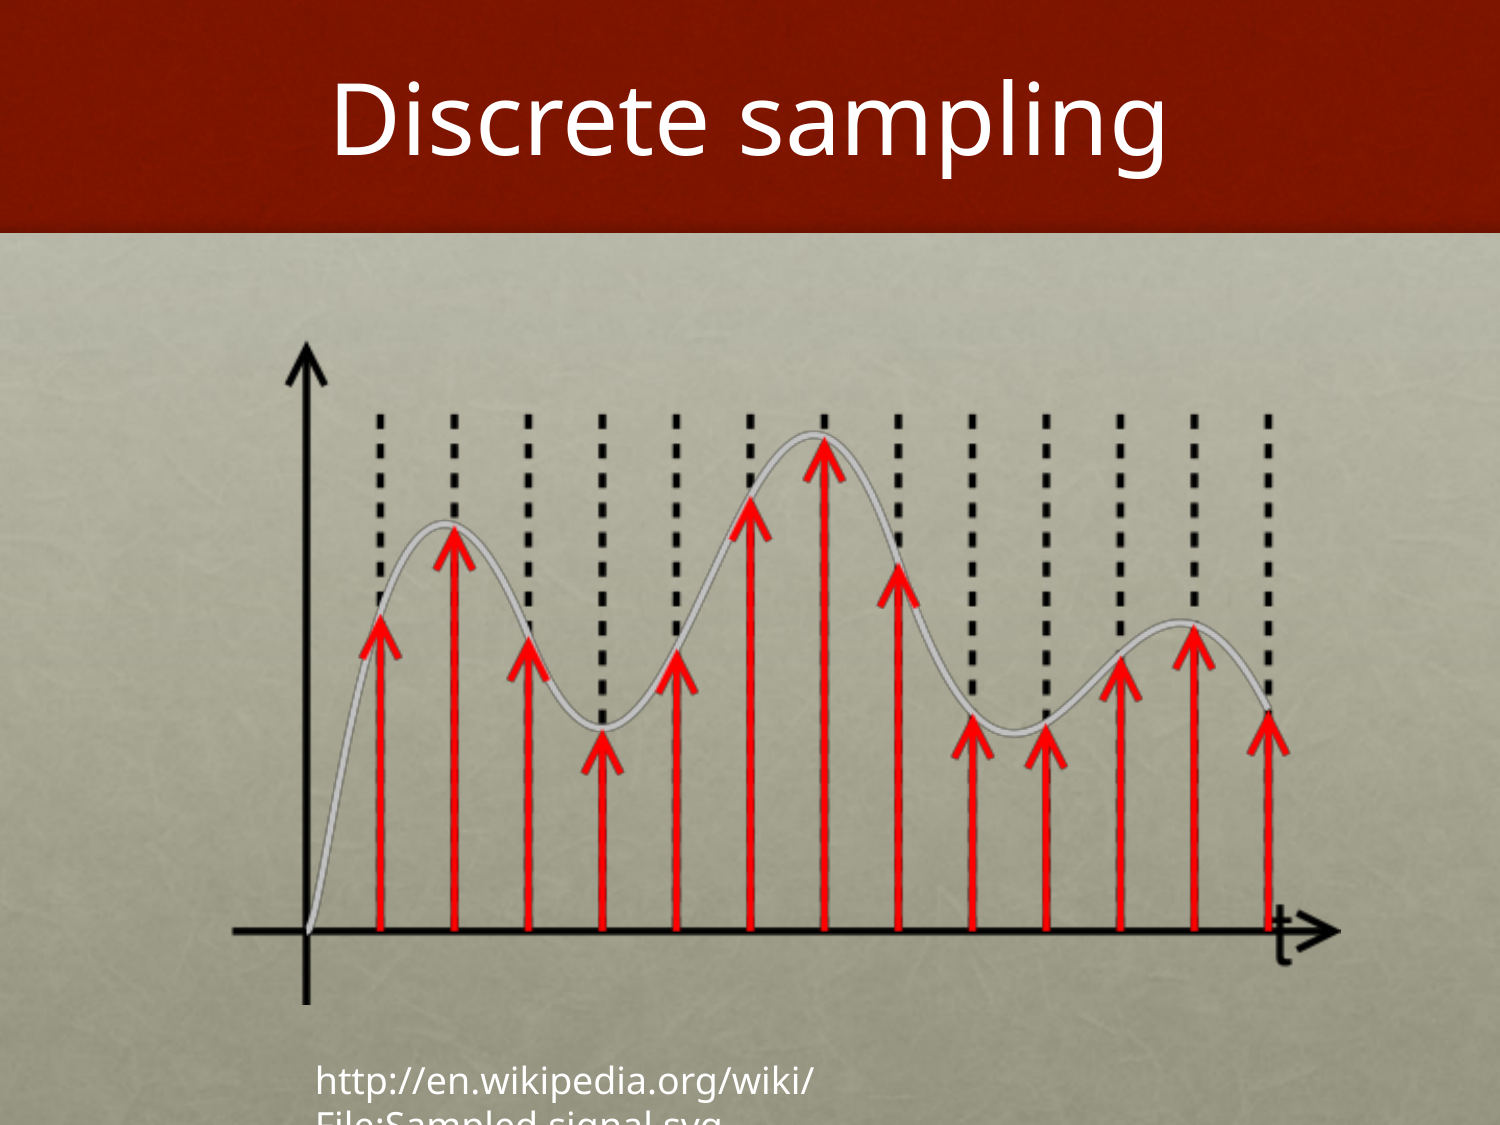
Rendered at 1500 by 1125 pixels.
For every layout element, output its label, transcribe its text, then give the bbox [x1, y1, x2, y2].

title Discrete sampling [127, 10, 1372, 221]
picture [0, 214, 1500, 1125]
text_box http://en.wikipedia.org/wiki/File:Sampled.signal.svg [299, 1049, 1204, 1125]
